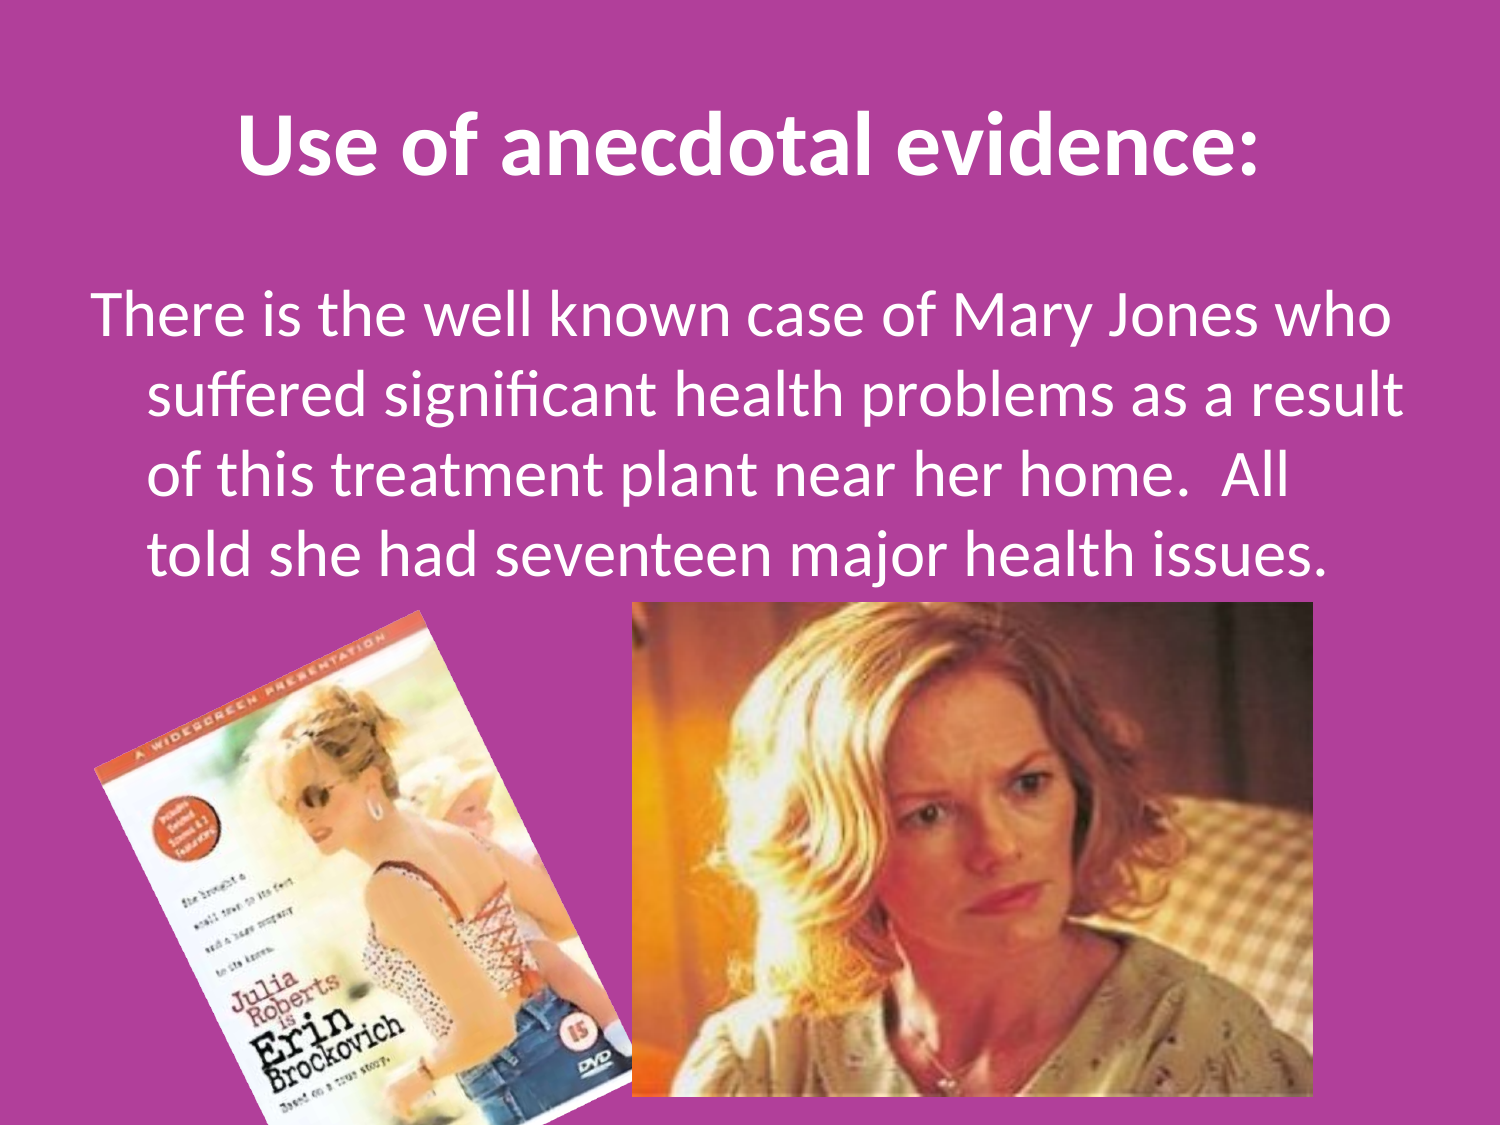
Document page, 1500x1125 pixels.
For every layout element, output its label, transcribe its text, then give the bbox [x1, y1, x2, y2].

title Use of anecdotal evidence: [75, 45, 1425, 233]
picture [188, 602, 1313, 1125]
list There is the well known case of Mary Jones who suffered significant health problems as a result of this treatment plant near her home. All told she had seventeen major health issues. [75, 262, 1425, 1005]
